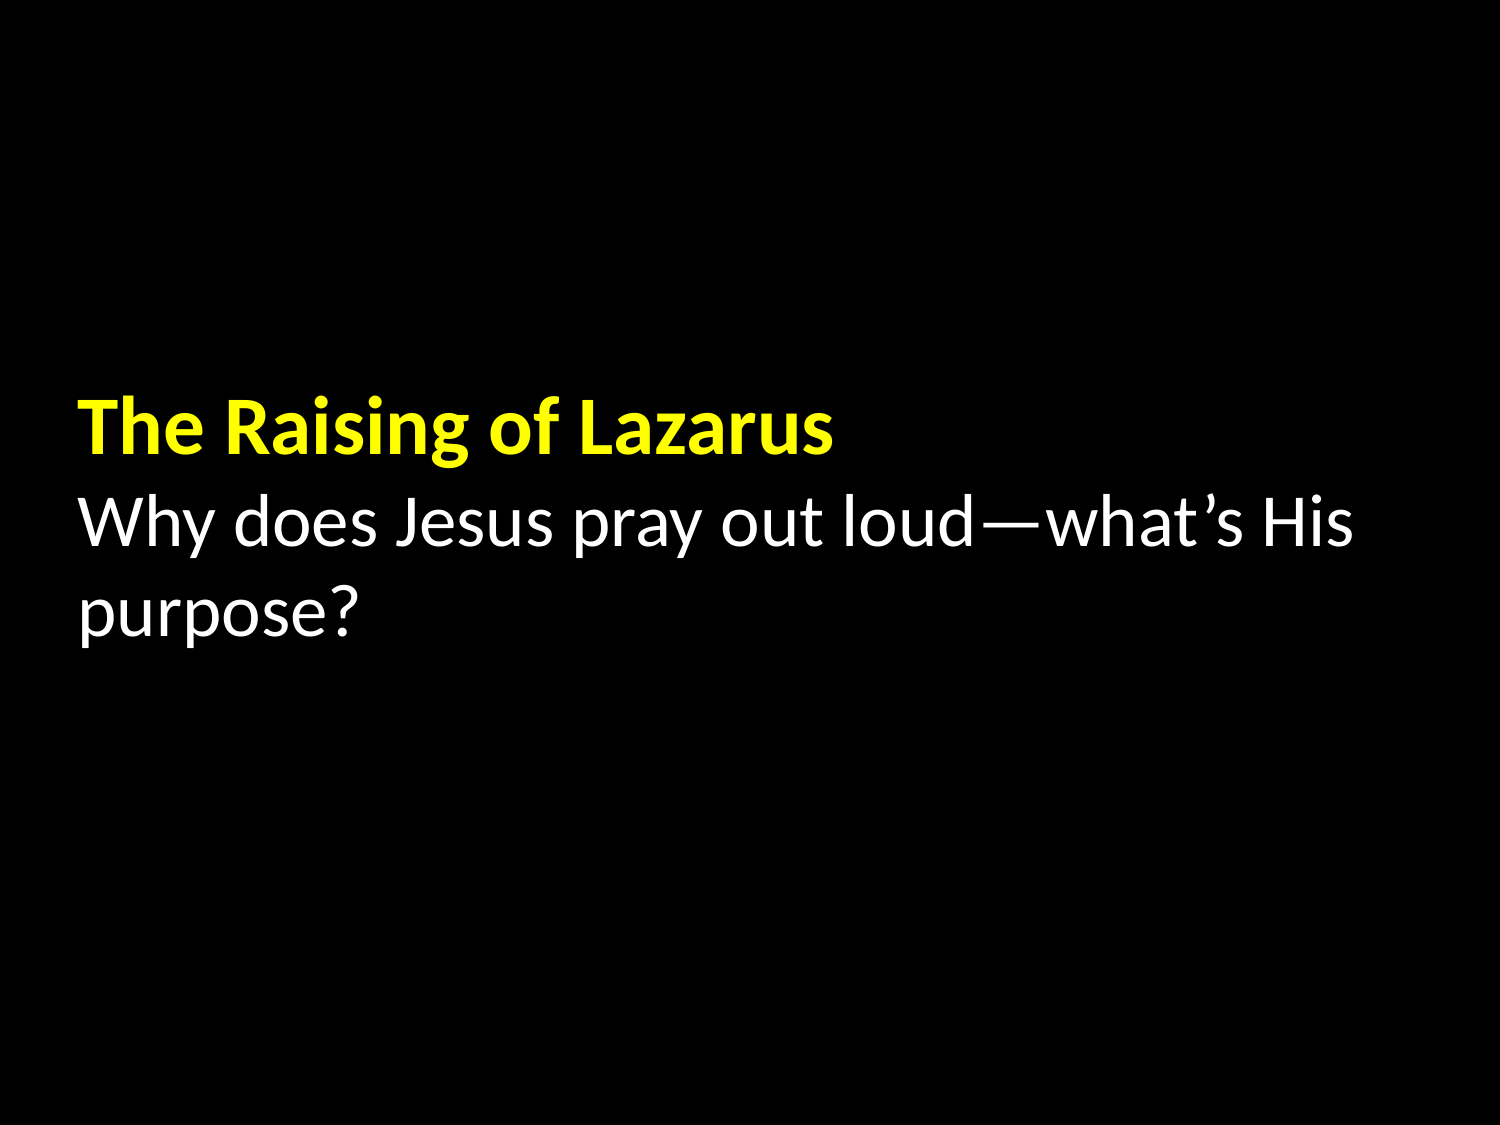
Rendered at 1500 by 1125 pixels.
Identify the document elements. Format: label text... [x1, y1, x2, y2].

title The Raising of Lazarus Why does Jesus pray out loud—what’s His purpose? [62, 24, 1425, 1088]
